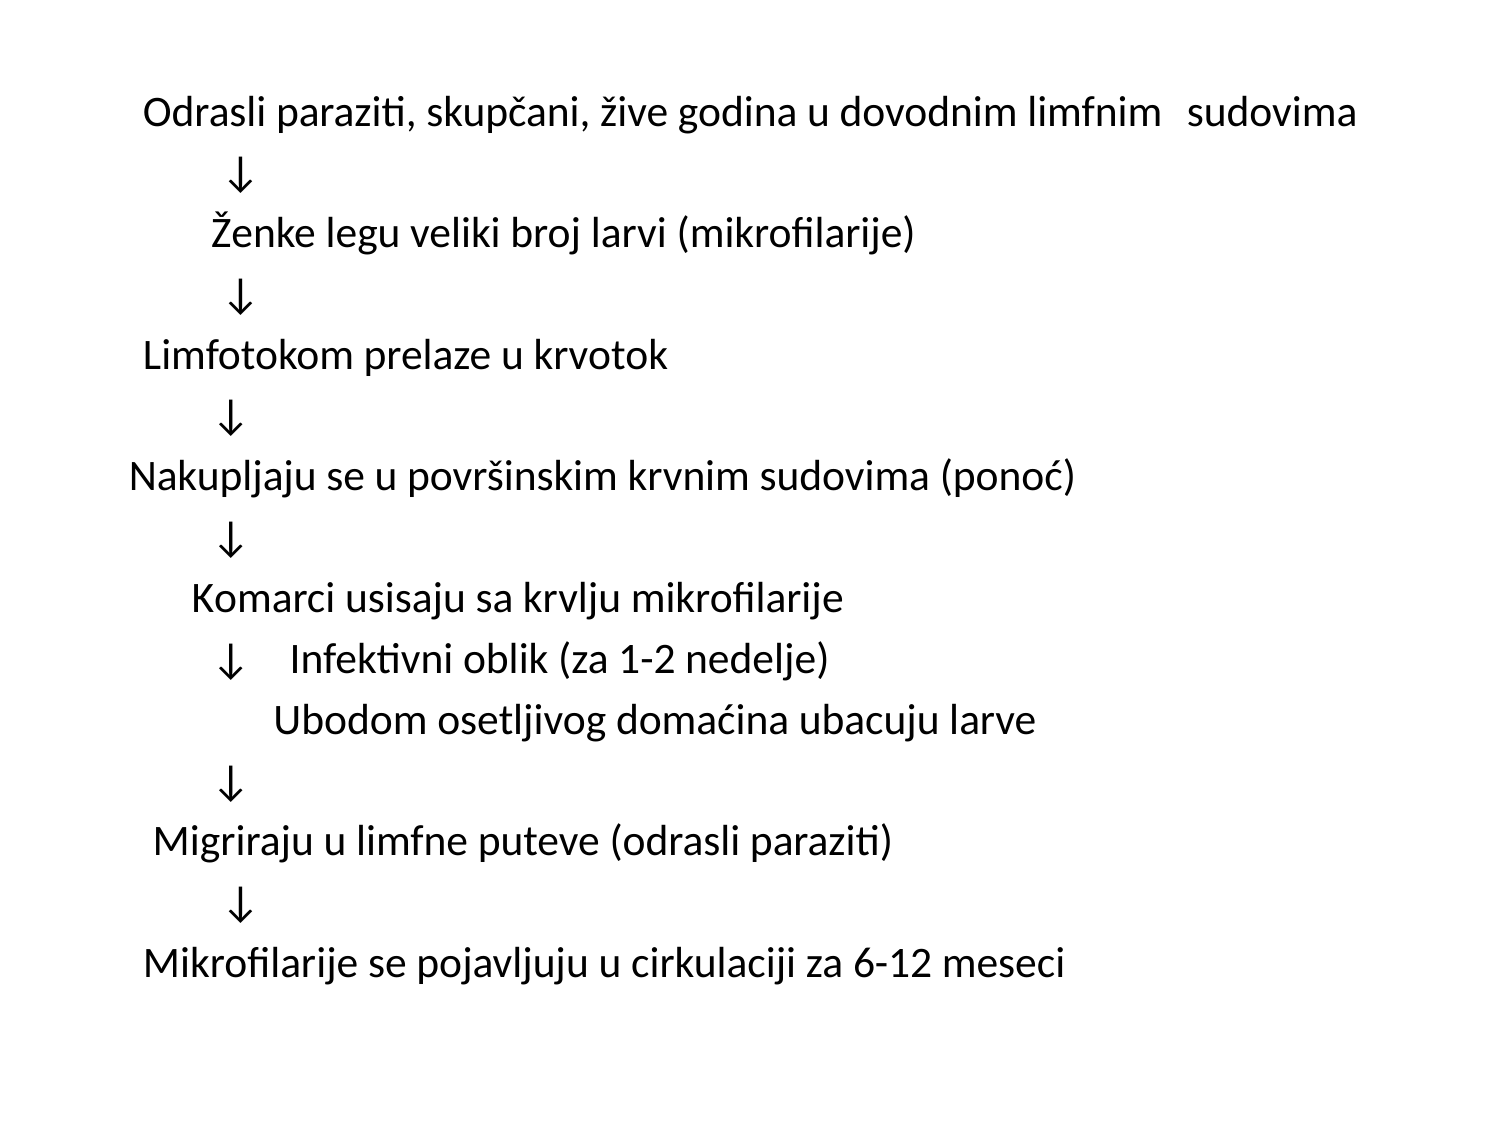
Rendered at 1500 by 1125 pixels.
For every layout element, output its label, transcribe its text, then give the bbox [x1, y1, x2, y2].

list Odrasli paraziti, skupčani, žive godina u dovodnim limfnim sudovima ↓ Ženke legu veliki broj larvi (mikrofilarije) ↓ Limfotokom prelaze u krvotok ↓ Nakupljaju se u površinskim krvnim sudovima (ponoć) ↓ Komarci usisaju sa krvlju mikrofilarije ↓ Infektivni oblik (za 1-2 nedelje) Ubodom osetljivog domaćina ubacuju larve ↓ Migriraju u limfne puteve (odrasli paraziti) ↓ Mikrofilarije se pojavljuju u cirkulaciji za 6-12 meseci [75, 75, 1425, 1005]
